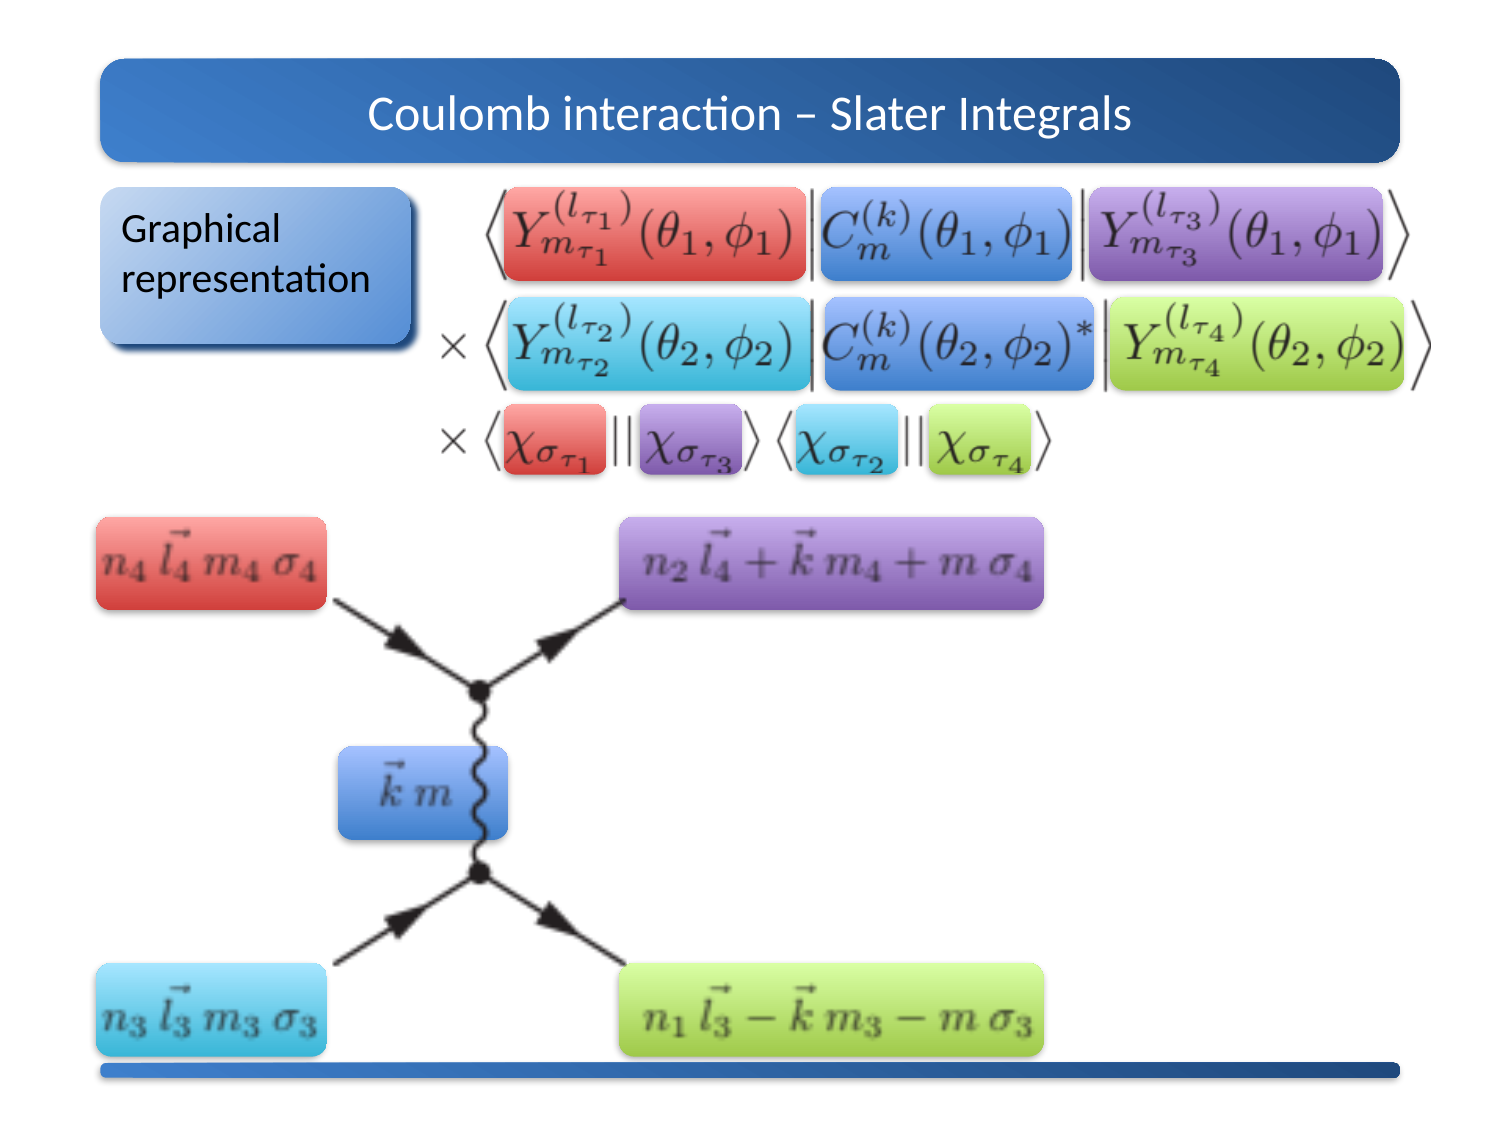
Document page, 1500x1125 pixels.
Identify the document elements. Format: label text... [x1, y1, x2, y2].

text_box Coulomb interaction – Slater Integrals [99, 58, 1401, 164]
text_box Graphical representation [99, 186, 411, 345]
picture [0, 186, 1432, 1125]
text_box [1073, 1062, 1401, 1079]
